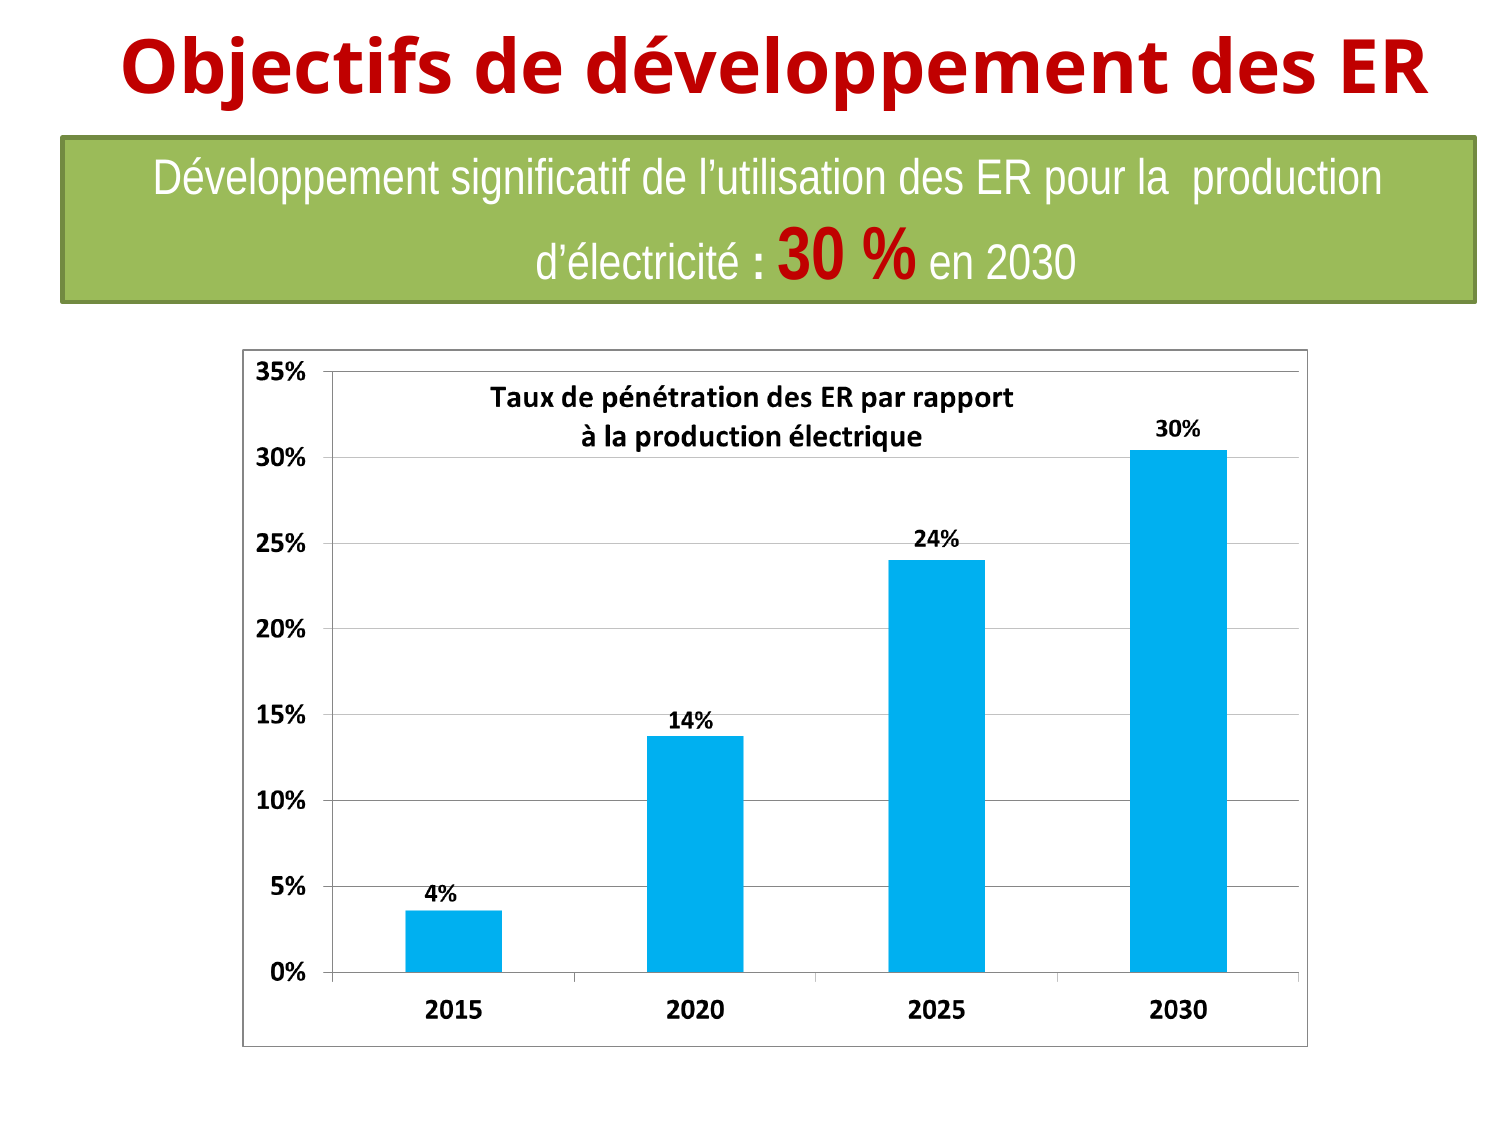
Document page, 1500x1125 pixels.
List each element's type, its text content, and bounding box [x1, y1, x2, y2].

table_header Objectifs de développement des ER [25, 25, 1500, 119]
text_box Développement significatif de l’utilisation des ER pour la production d’électricité : 30 % en 2030 [60, 135, 1477, 304]
picture [241, 349, 1308, 1048]
